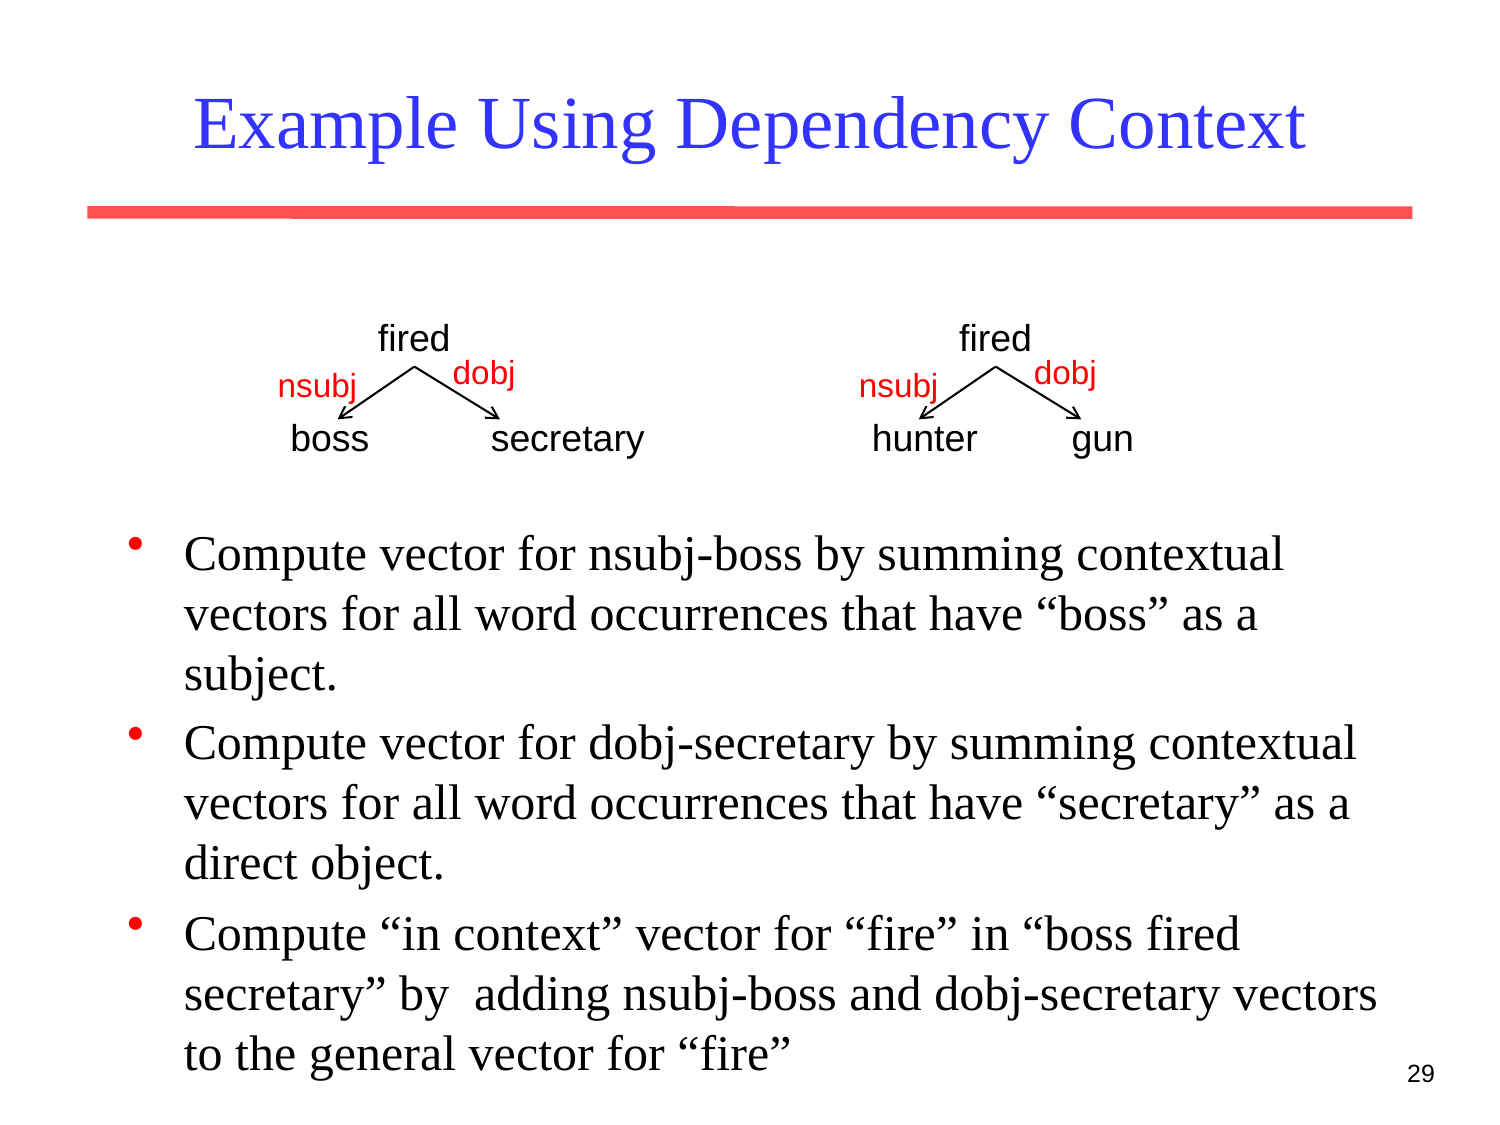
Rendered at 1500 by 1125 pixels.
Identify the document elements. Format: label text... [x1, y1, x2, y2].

title Example Using Dependency Context [112, 37, 1388, 201]
text_box dobj [437, 344, 531, 399]
text_box dobj [1019, 344, 1112, 399]
slide_number 29 [1137, 1049, 1451, 1125]
text_box gun [1056, 406, 1149, 467]
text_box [337, 367, 412, 420]
text_box boss [275, 412, 385, 467]
text_box fired [944, 306, 1047, 365]
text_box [918, 367, 993, 420]
text_box nsubj [844, 356, 954, 412]
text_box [414, 367, 501, 420]
text_box secretary [475, 406, 660, 467]
text_box hunter [857, 412, 993, 467]
text_box fired [363, 306, 466, 365]
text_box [995, 367, 1082, 420]
text_box nsubj [262, 356, 373, 412]
list Compute vector for nsubj-boss by summing contextual vectors for all word occurrences that have “boss” as a subject. Compute vector for dobj-secretary by summing contextual vectors for all word occurrences that have “secretary” as a direct object. Compute “in context” vector for “fire” in “boss fired secretary” by adding nsubj-boss and dobj-secretary vectors to the general vector for “fire” [112, 512, 1426, 1101]
